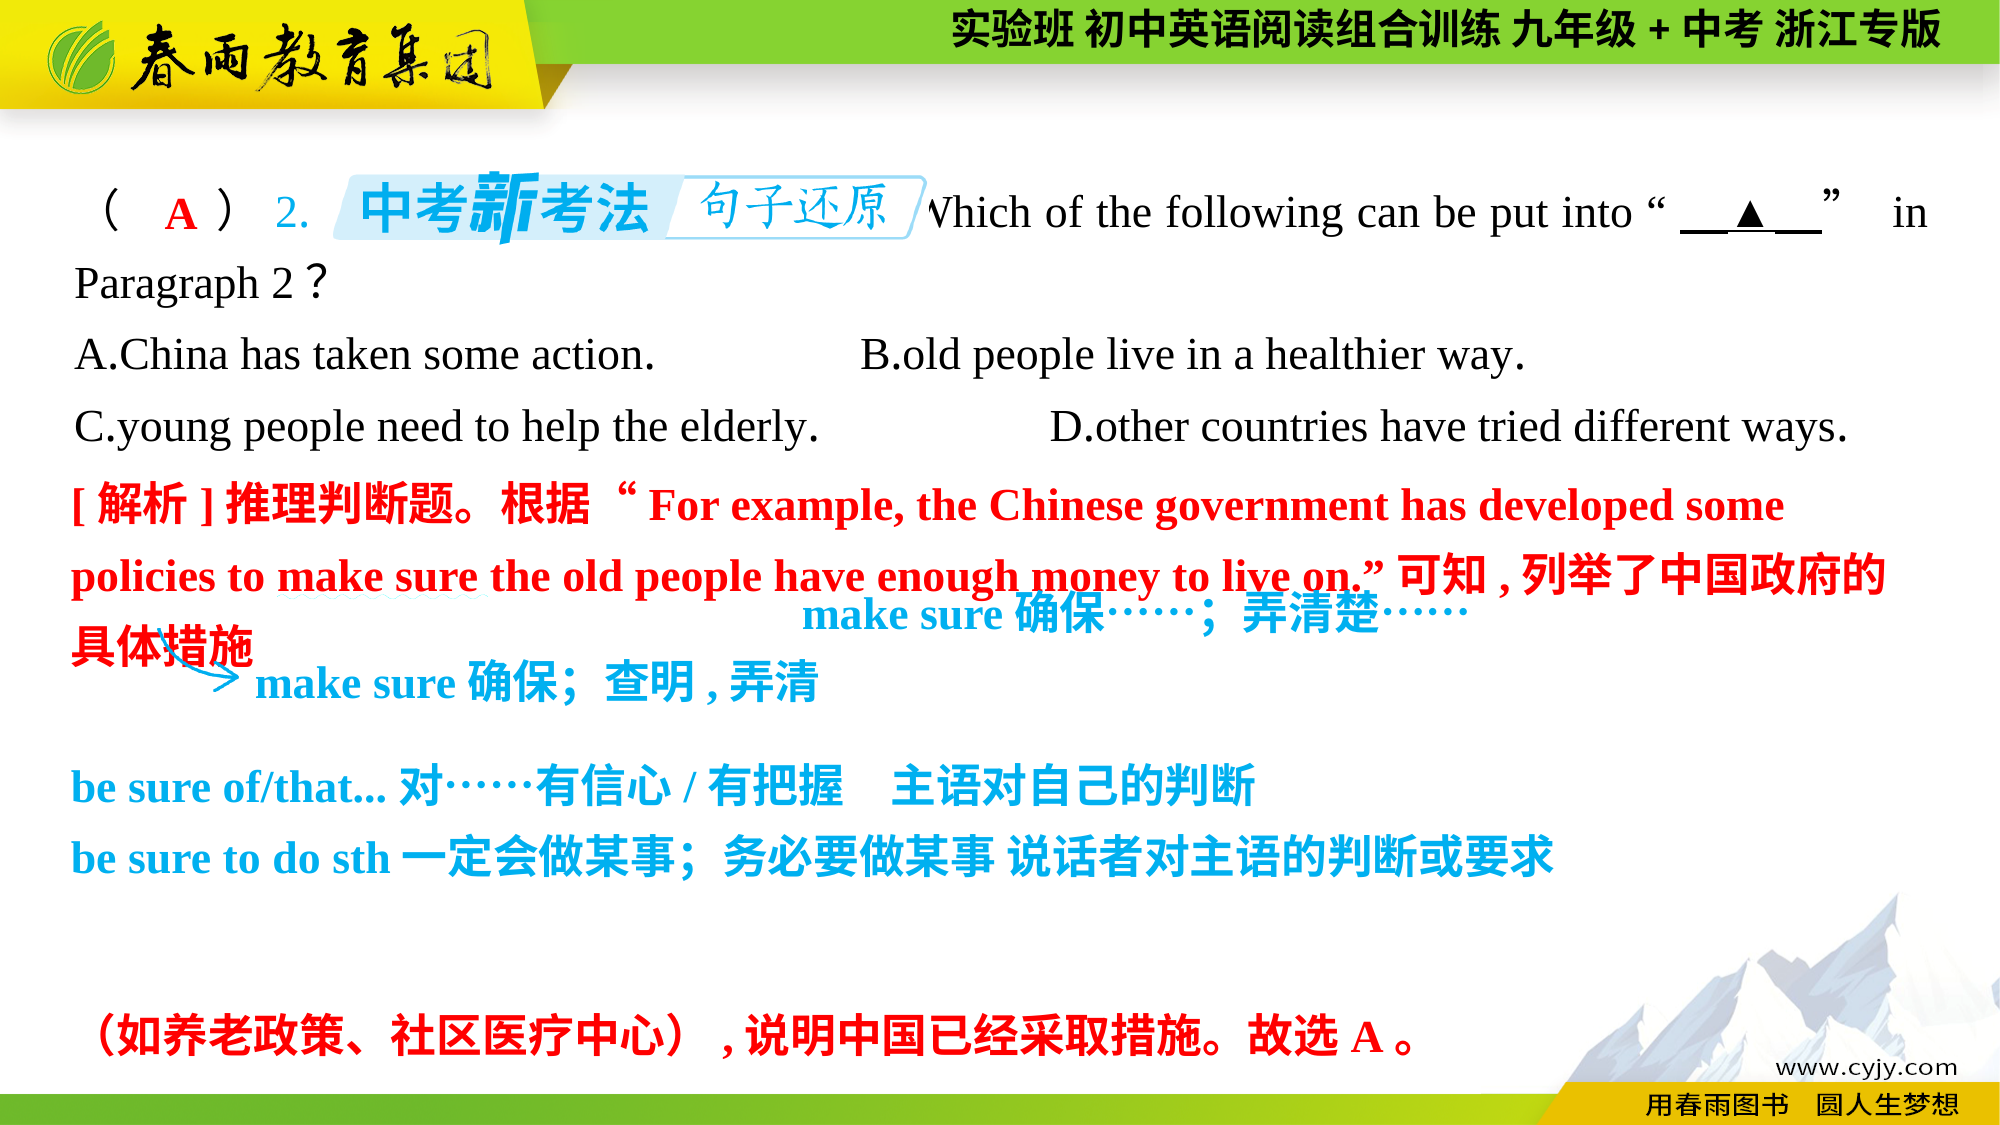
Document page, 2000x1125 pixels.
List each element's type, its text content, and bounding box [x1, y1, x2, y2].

picture [0, 0, 2000, 1125]
text_box make sure确保；查明,弄清 be sure of/that...对……有信心/有把握 主语对自己的判断 be sure to do sth一定会做某事；务必要做某事 说话者对主语的判断或要求 [56, 628, 1944, 891]
text_box [解析]推理判断题。根据“For example, the Chinese government has developed some policies to make sure the old people have enough money to live on.”可知,列举了中国政府的具体措施 （如养老政策、社区医疗中心）,说明中国已经采取措施。故选A。 [56, 450, 1944, 628]
text_box [解析]推理判断题。根据“For example, the Chinese government has developed some policies to make sure the old people have enough money to live on.”可知,列举了中国政府的具体措施 （如养老政策、社区医疗中心）,说明中国已经采取措施。故选A。 [56, 891, 1944, 1070]
text_box A [149, 175, 213, 246]
list （ ）2. Which of the following can be put into “ ▲ ” in Paragraph 2？ A.China has taken some action. B.old people live in a healthier way. C.young people need to help the elderly. D.other countries have tried different ways. [59, 157, 1944, 450]
